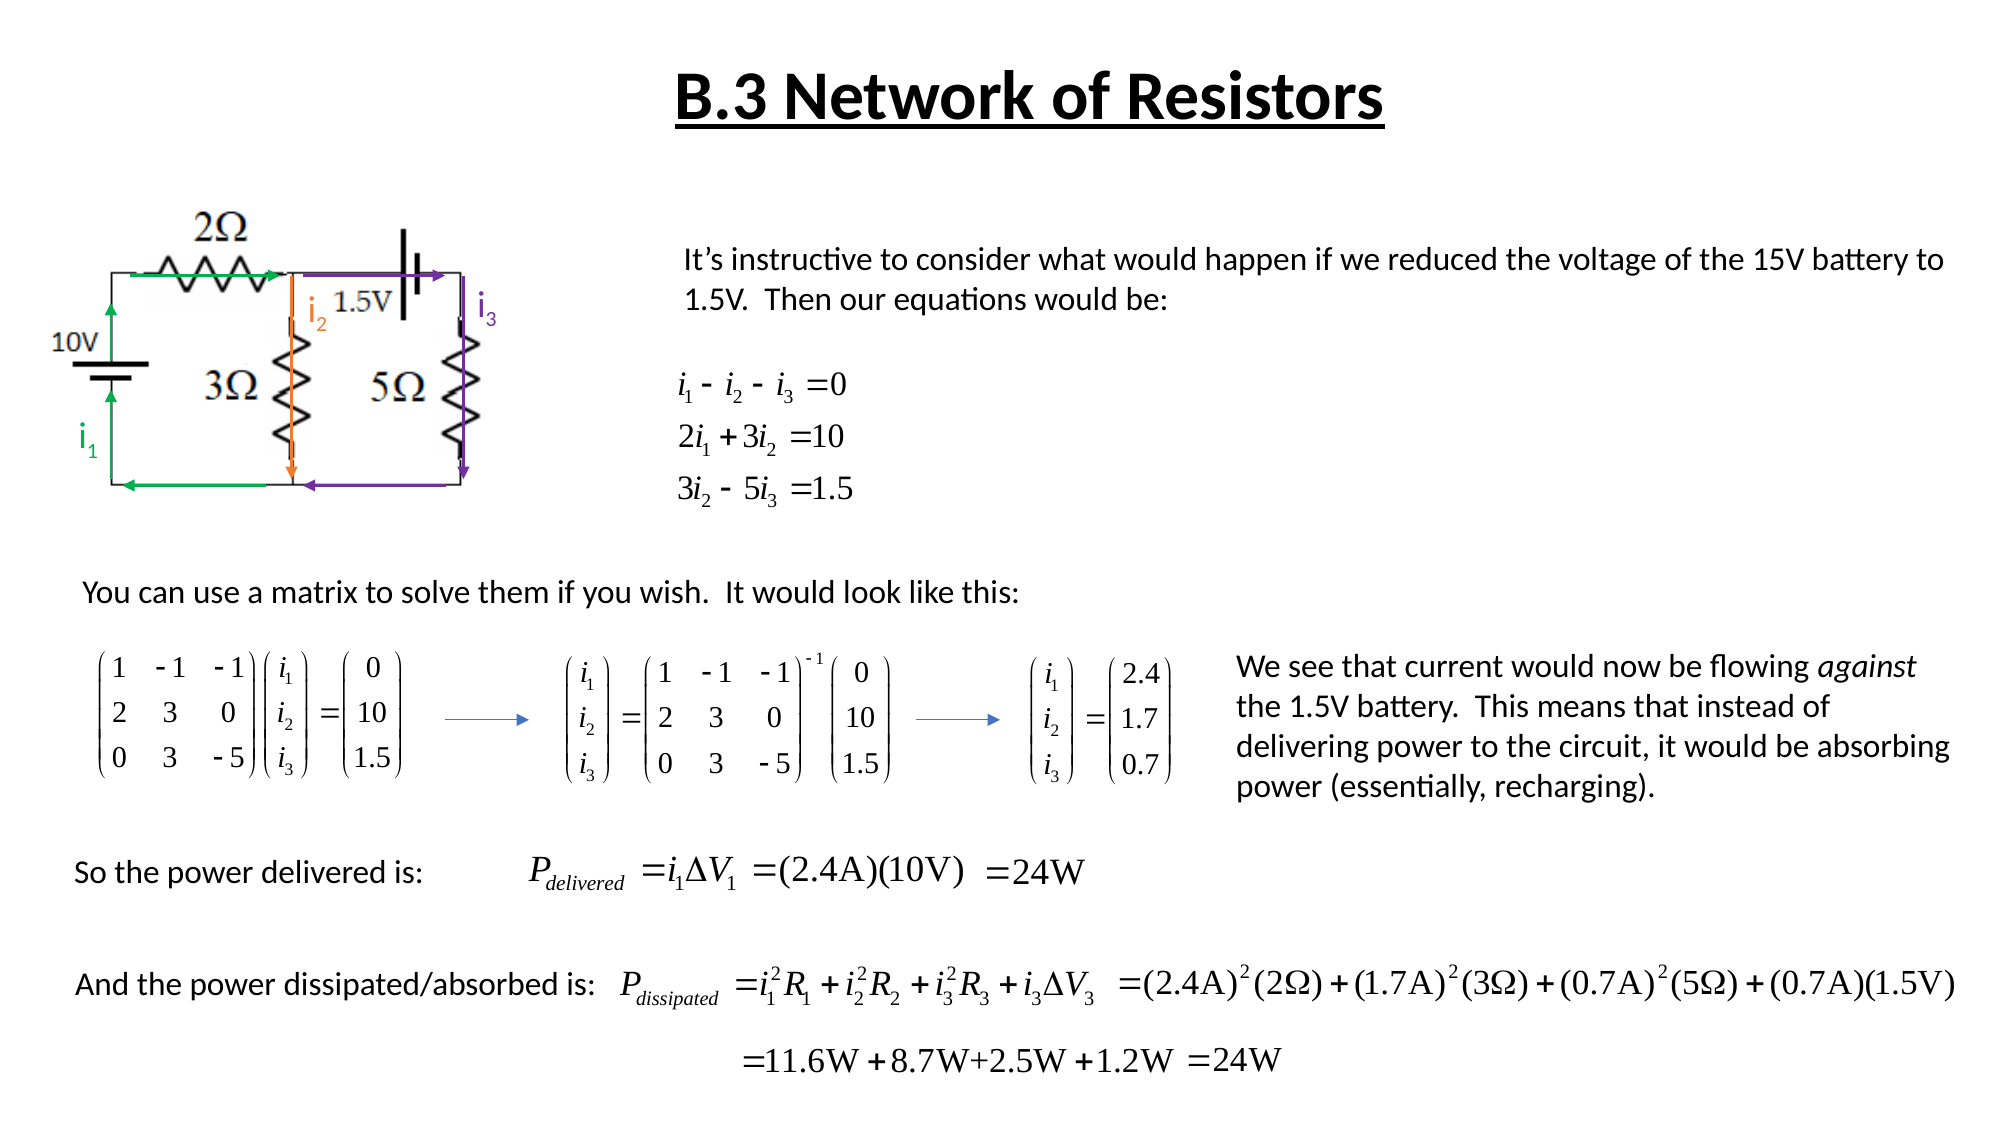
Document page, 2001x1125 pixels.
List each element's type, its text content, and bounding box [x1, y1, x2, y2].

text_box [42, 200, 529, 536]
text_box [92, 644, 411, 786]
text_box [734, 1039, 1182, 1081]
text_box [1024, 650, 1181, 792]
text_box You can use a matrix to solve them if you wish. It would look like this: [67, 562, 1037, 618]
text_box B.3 Network of Resistors [659, 52, 1410, 150]
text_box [613, 957, 1099, 1017]
text_box We see that current would now be flowing against the 1.5V battery. This means that instead of delivering power to the circuit, it would be absorbing power (essentially, recharging). [1221, 636, 1983, 812]
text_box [1179, 1038, 1289, 1080]
text_box So the power delivered is: [59, 842, 440, 898]
text_box It’s instructive to consider what would happen if we reduced the voltage of the 15V battery to 1.5V. Then our equations would be: [668, 230, 1961, 325]
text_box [559, 644, 898, 791]
text_box And the power dissipated/absorbed is: [60, 954, 612, 1010]
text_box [672, 361, 857, 516]
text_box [522, 844, 742, 900]
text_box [1110, 956, 1963, 1010]
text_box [977, 850, 1092, 894]
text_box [744, 847, 973, 897]
